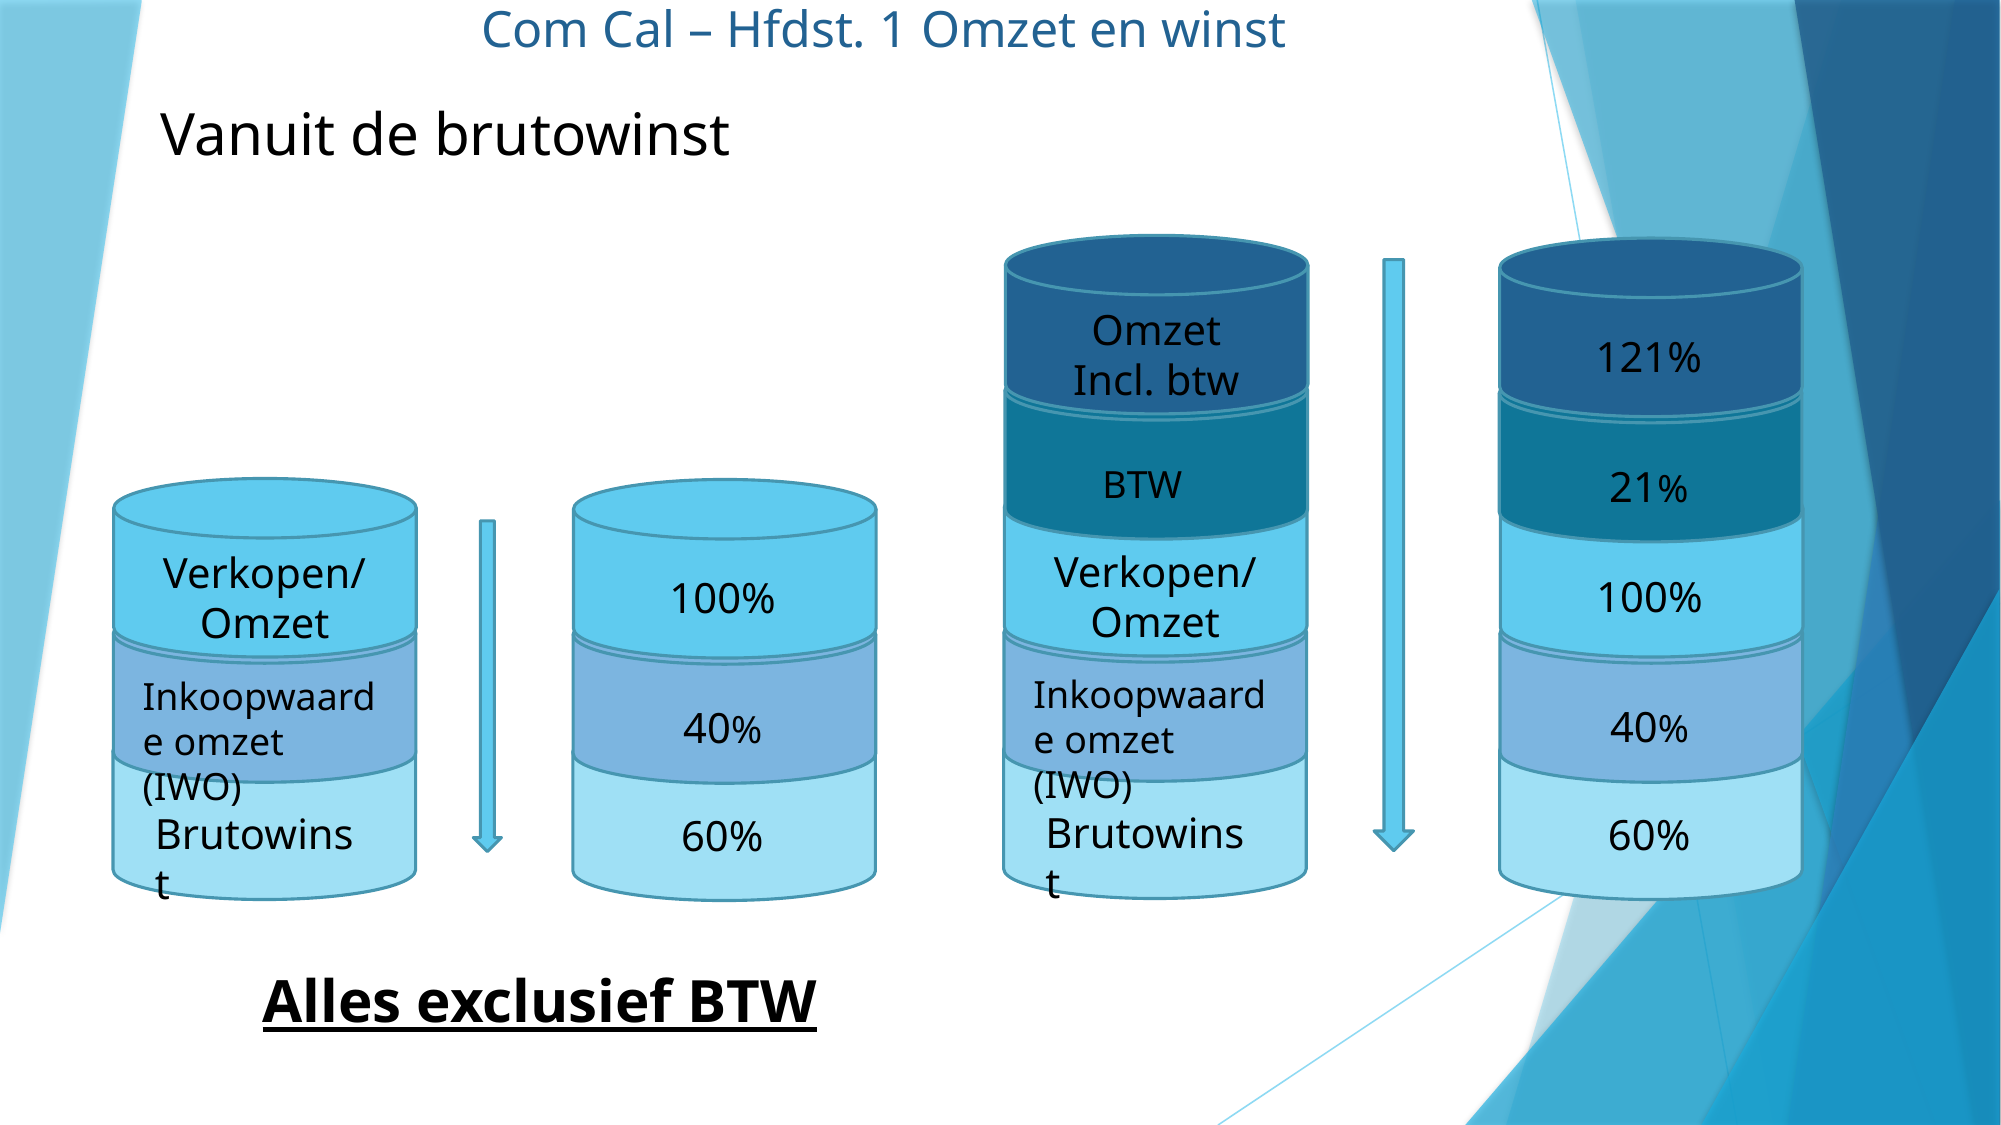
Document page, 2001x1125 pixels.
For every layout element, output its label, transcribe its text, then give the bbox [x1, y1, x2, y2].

text_box Brutowinst [140, 815, 373, 916]
text_box 100% [606, 564, 839, 630]
text_box [1003, 388, 1310, 541]
text_box [571, 632, 878, 785]
text_box [1085, 412, 1228, 416]
text_box Verkopen/Omzet [148, 539, 381, 655]
text_box [1003, 233, 1310, 405]
text_box [373, 755, 418, 893]
text_box [1230, 514, 1309, 647]
text_box [1002, 754, 1030, 888]
text_box [571, 477, 878, 660]
text_box 21% [1513, 453, 1784, 519]
text_box [1498, 631, 1805, 784]
text_box [111, 631, 418, 769]
text_box Inkoopwaarde omzet (IWO) [127, 665, 398, 815]
text_box [112, 476, 418, 648]
text_box Inkoopwaarde omzet (IWO) [1018, 664, 1289, 814]
text_box [1002, 506, 1083, 647]
text_box [111, 754, 140, 889]
text_box Com Cal – Hfdst. 1 Omzet en winst [0, 0, 1769, 66]
text_box 121% [1532, 323, 1766, 389]
text_box 40% [1514, 693, 1785, 759]
text_box 40% [587, 694, 858, 760]
text_box [1497, 390, 1804, 544]
text_box [1498, 506, 1805, 659]
text_box Vanuit de brutowinst [146, 89, 768, 175]
text_box Alles exclusief BTW [247, 957, 839, 1042]
text_box 60% [1532, 801, 1766, 867]
text_box [1498, 236, 1804, 419]
text_box 60% [606, 802, 839, 868]
text_box [471, 519, 503, 853]
text_box [1498, 755, 1804, 902]
text_box [1083, 654, 1228, 658]
text_box 100% [1533, 563, 1766, 629]
text_box [1264, 756, 1308, 891]
text_box [1372, 258, 1415, 852]
text_box [192, 655, 338, 659]
text_box BTW [1087, 453, 1272, 513]
text_box Omzet Incl. btw [1039, 296, 1273, 412]
text_box [571, 756, 877, 903]
text_box Brutowinst [1030, 814, 1264, 915]
text_box [1002, 630, 1309, 768]
text_box Verkopen/Omzet [1038, 538, 1272, 654]
